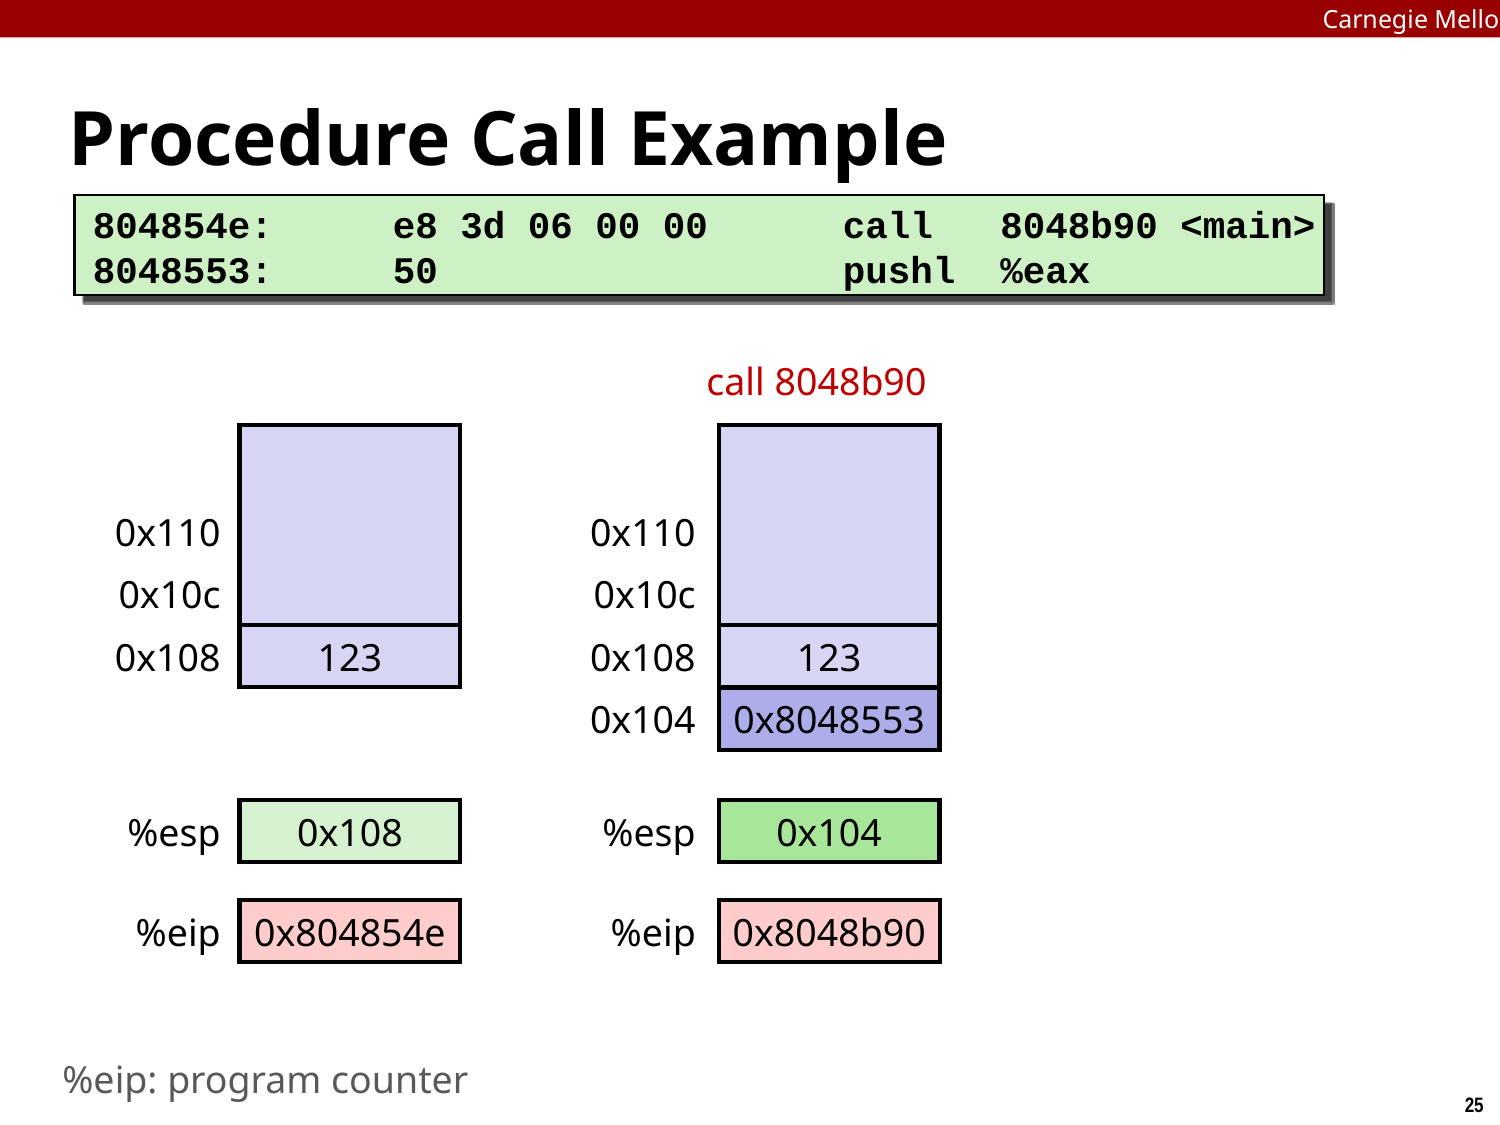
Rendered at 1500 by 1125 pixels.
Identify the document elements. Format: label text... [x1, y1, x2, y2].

text_box 0x10c [99, 563, 227, 625]
text_box 0x108 [574, 625, 702, 687]
text_box 0x8048b90 [718, 899, 940, 963]
text_box 0x8048553 [718, 688, 940, 750]
text_box Carnegie Mellon [1322, 3, 1500, 33]
text_box %eip [122, 899, 228, 963]
text_box [0, 0, 1500, 38]
text_box 804854e: e8 3d 06 00 00 call 8048b90 <main> 8048553: 50 pushl %eax [74, 194, 1325, 295]
text_box 0x104 [718, 799, 940, 863]
text_box 0x110 [574, 499, 702, 563]
title Procedure Call Example [62, 41, 1438, 230]
text_box 123 [718, 625, 940, 688]
text_box [239, 425, 461, 625]
text_box 123 [239, 625, 461, 688]
text_box call 8048b90 [699, 352, 933, 410]
text_box %eip [597, 899, 703, 963]
text_box %eip: program counter [55, 1049, 475, 1108]
text_box [718, 425, 940, 625]
text_box 0x110 [99, 499, 227, 563]
text_box 0x108 [239, 799, 461, 863]
text_box 0x804854e [239, 899, 461, 963]
text_box 0x108 [99, 625, 227, 688]
text_box 0x104 [574, 687, 702, 750]
text_box 0x10c [574, 563, 702, 625]
text_box %esp [597, 799, 703, 863]
text_box %esp [122, 799, 228, 863]
